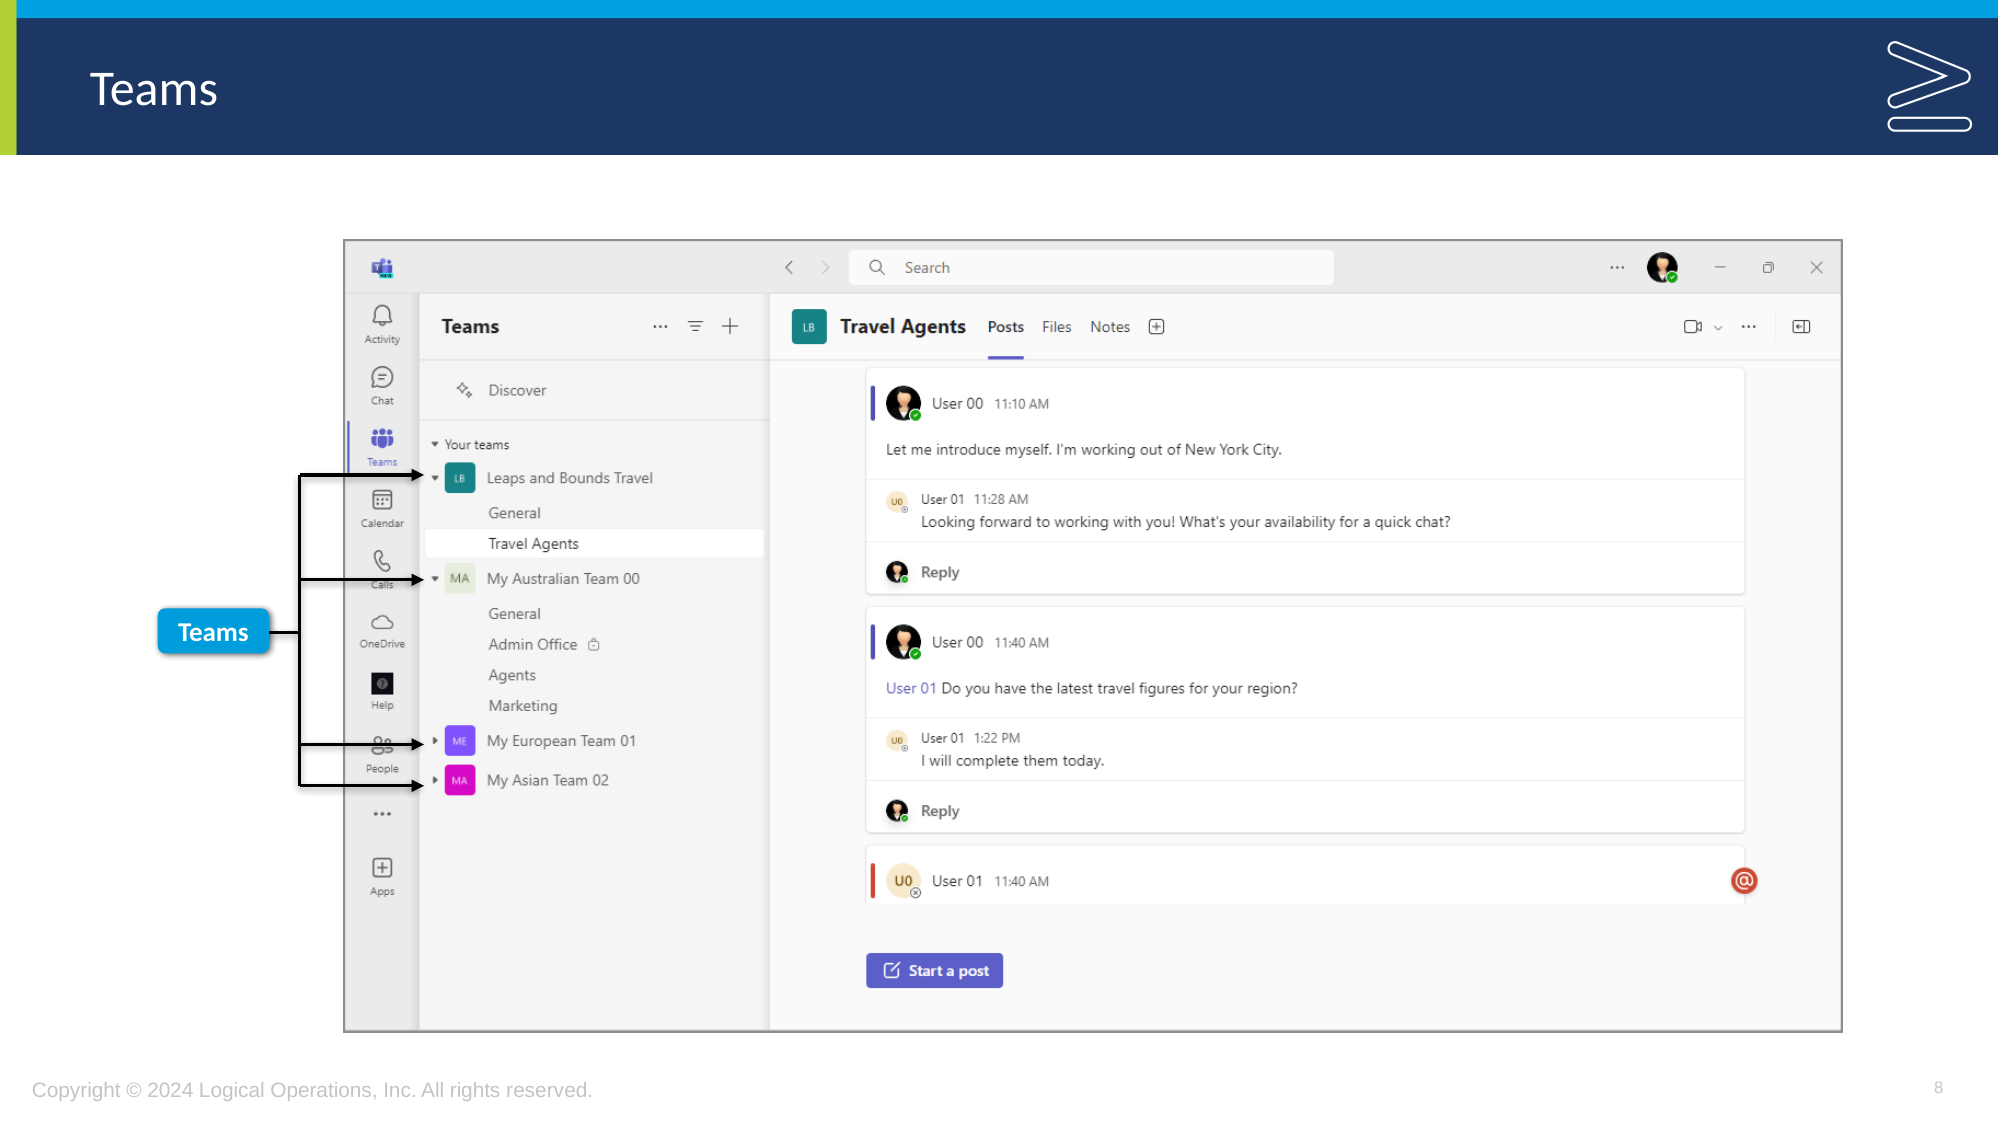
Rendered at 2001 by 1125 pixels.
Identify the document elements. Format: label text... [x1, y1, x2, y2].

slide_number 8 [1491, 1057, 1959, 1118]
picture [0, 0, 74, 155]
picture [1850, 19, 1998, 155]
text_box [157, 239, 1843, 1034]
title Teams [74, 16, 1850, 155]
